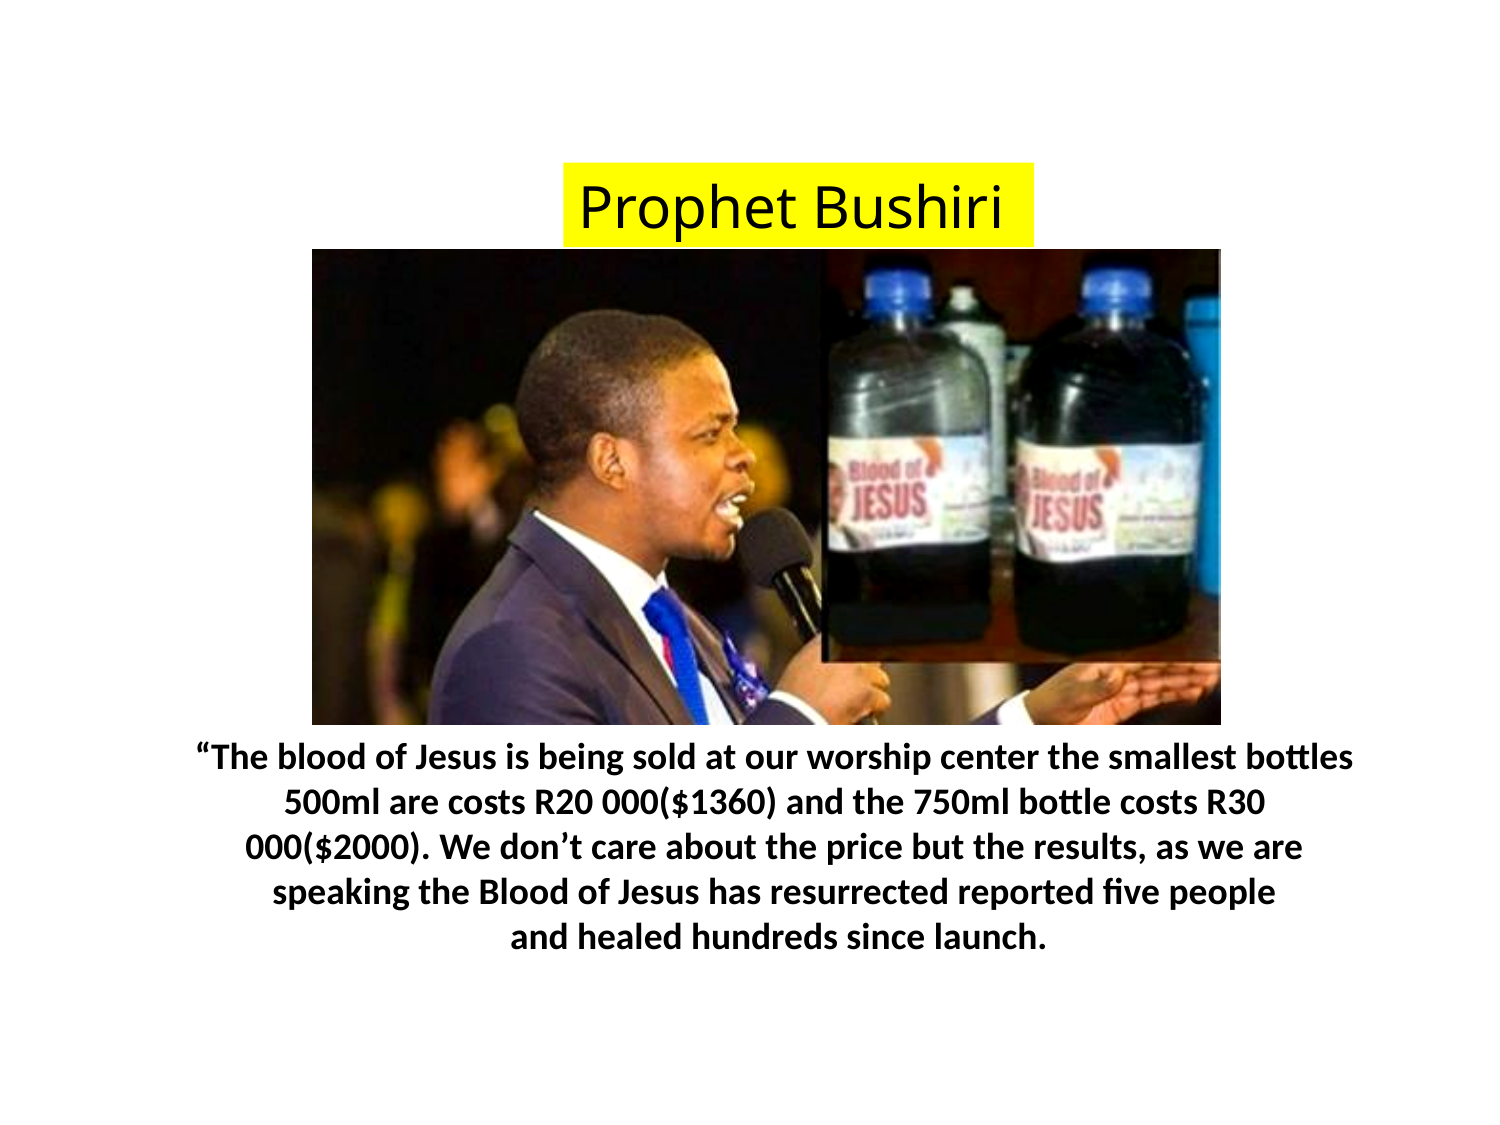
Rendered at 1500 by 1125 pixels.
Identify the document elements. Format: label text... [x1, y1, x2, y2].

text_box “The blood of Jesus is being sold at our worship center the smallest bottles 500ml are costs R20 000($1360) and the 750ml bottle costs R30 000($2000). We don’t care about the price but the results, as we are speaking the Blood of Jesus has resurrected reported five people and healed hundreds since launch. [174, 724, 1375, 1055]
text_box Prophet Bushiri [563, 162, 1035, 248]
picture [312, 249, 1221, 726]
